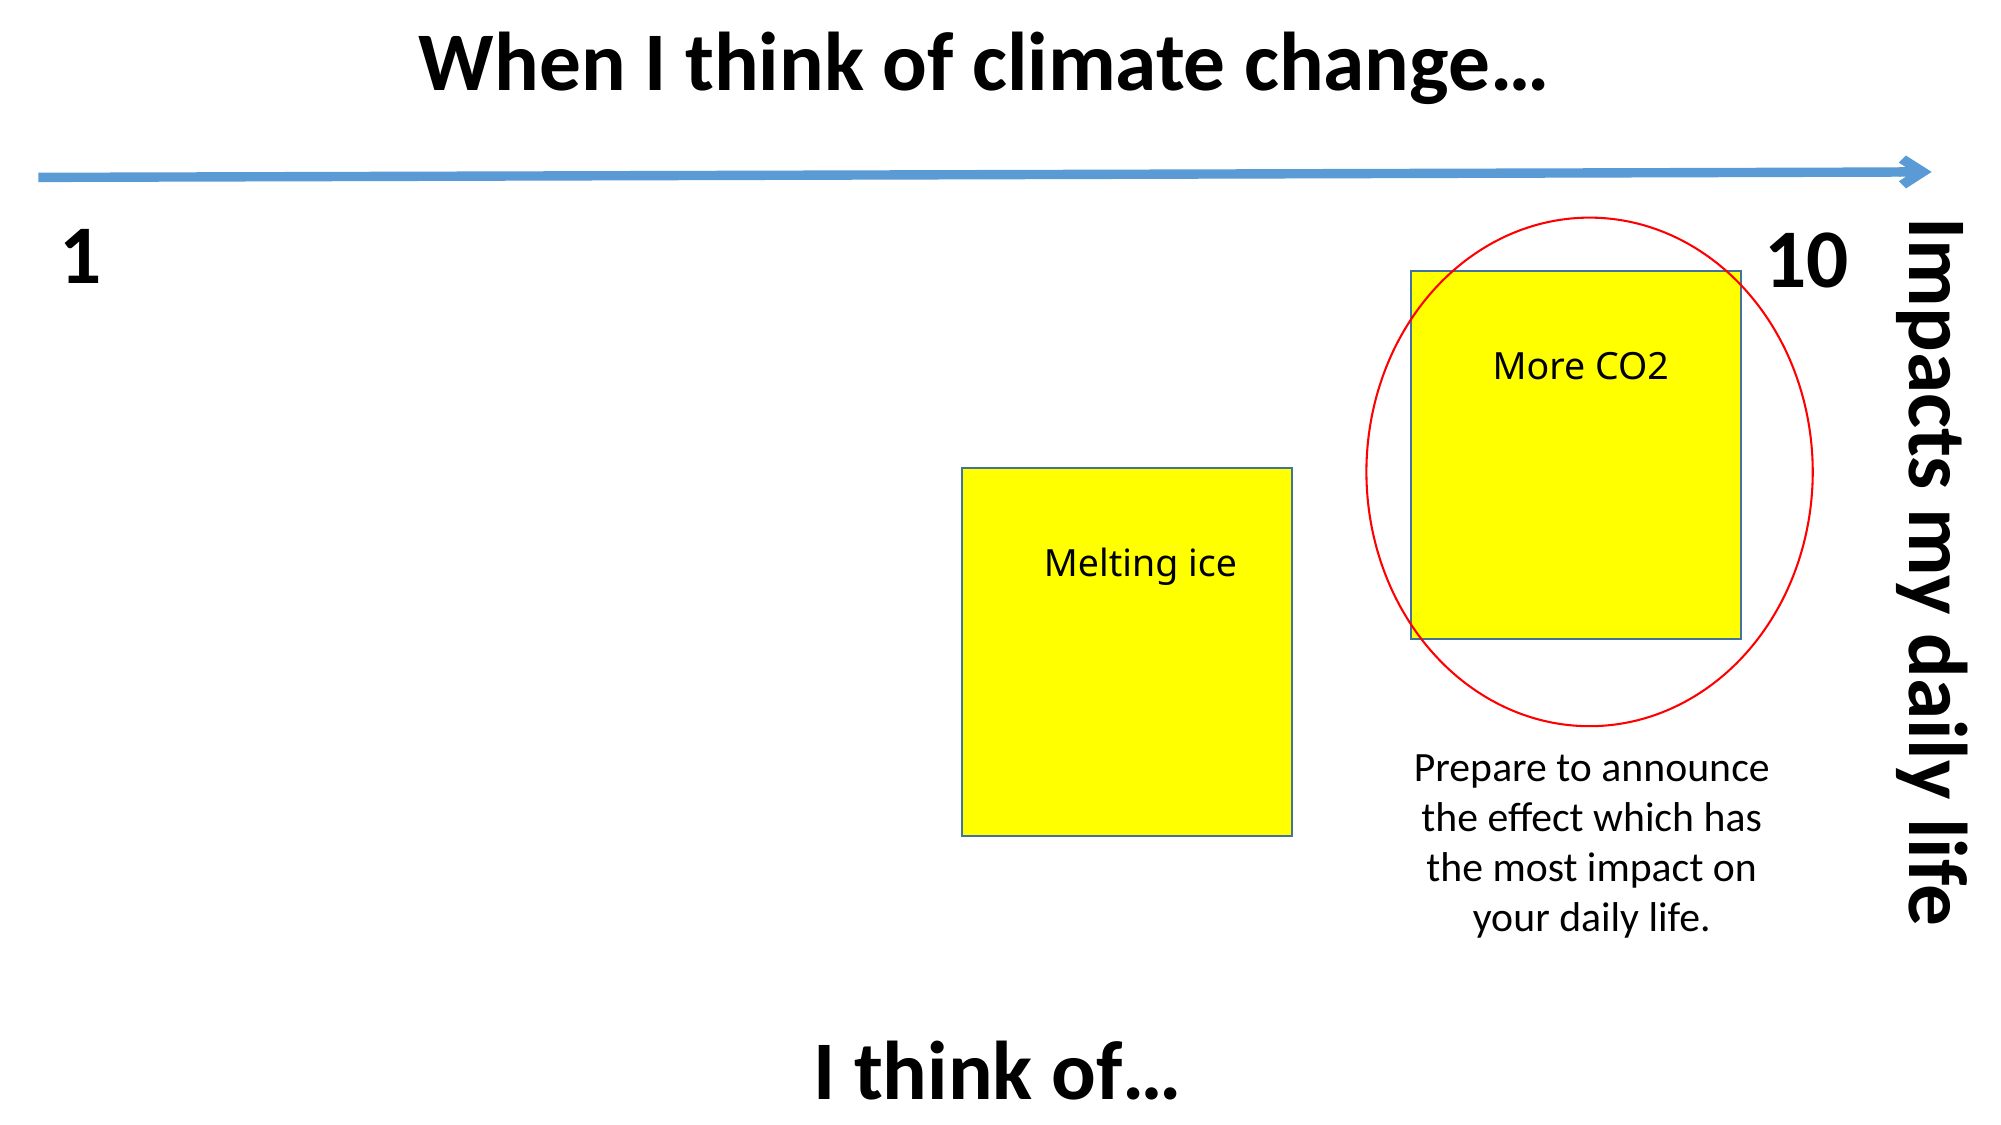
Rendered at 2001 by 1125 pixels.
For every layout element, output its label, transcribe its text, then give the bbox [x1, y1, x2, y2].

text_box I think of… [798, 1008, 1197, 1124]
text_box 1 [44, 193, 117, 308]
text_box [1420, 289, 1814, 728]
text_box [38, 171, 1932, 178]
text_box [962, 468, 1297, 837]
text_box Impacts my daily life [1885, 57, 2000, 1087]
text_box [1451, 216, 1728, 271]
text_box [1411, 271, 1746, 640]
text_box Prepare to announce the effect which has the most impact on your daily life. [1398, 732, 1785, 948]
text_box When I think of climate change… [404, 0, 1566, 115]
text_box [1365, 317, 1411, 627]
text_box 10 [1749, 196, 1864, 312]
